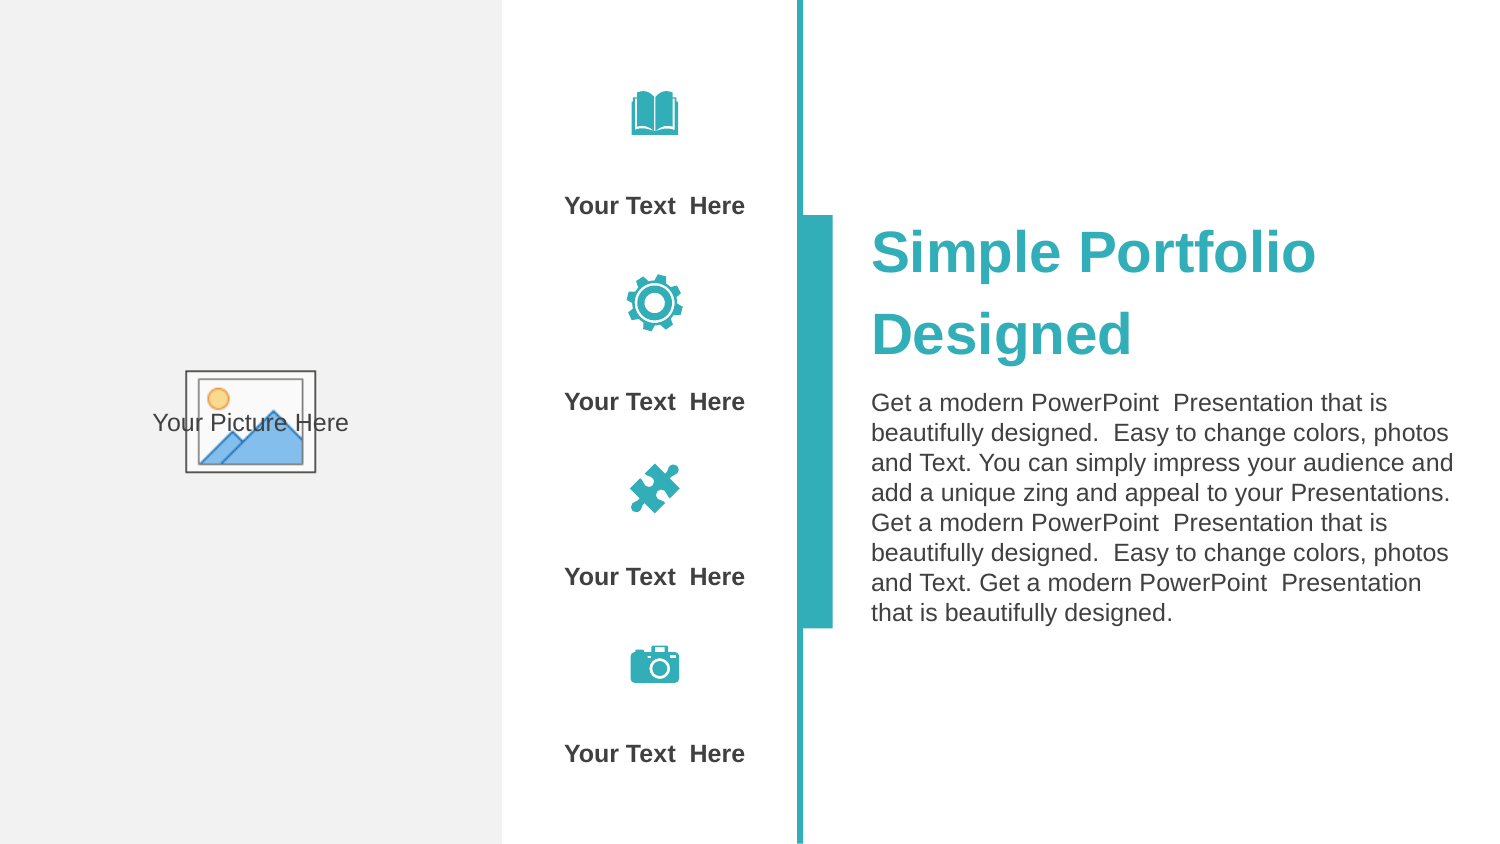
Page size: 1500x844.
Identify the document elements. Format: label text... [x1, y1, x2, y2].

text_box Simple Portfolio Designed [856, 207, 1424, 367]
text_box [624, 272, 686, 334]
picture [0, 0, 503, 844]
text_box Your Text Here [534, 378, 775, 424]
text_box [627, 461, 682, 516]
text_box [629, 89, 681, 137]
text_box Your Text Here [534, 553, 775, 598]
text_box Your Text Here [534, 181, 775, 227]
text_box Your Text Here [534, 729, 775, 775]
text_box Get a modern PowerPoint Presentation that is beautifully designed. Easy to change colors, photos and Text. You can simply impress your audience and add a unique zing and appeal to your Presentations. Get a modern PowerPoint Presentation that is beautifully designed. Easy to change colors, photos and Text. Get a modern PowerPoint Presentation that is beautifully designed. [856, 379, 1471, 634]
text_box [628, 643, 682, 685]
